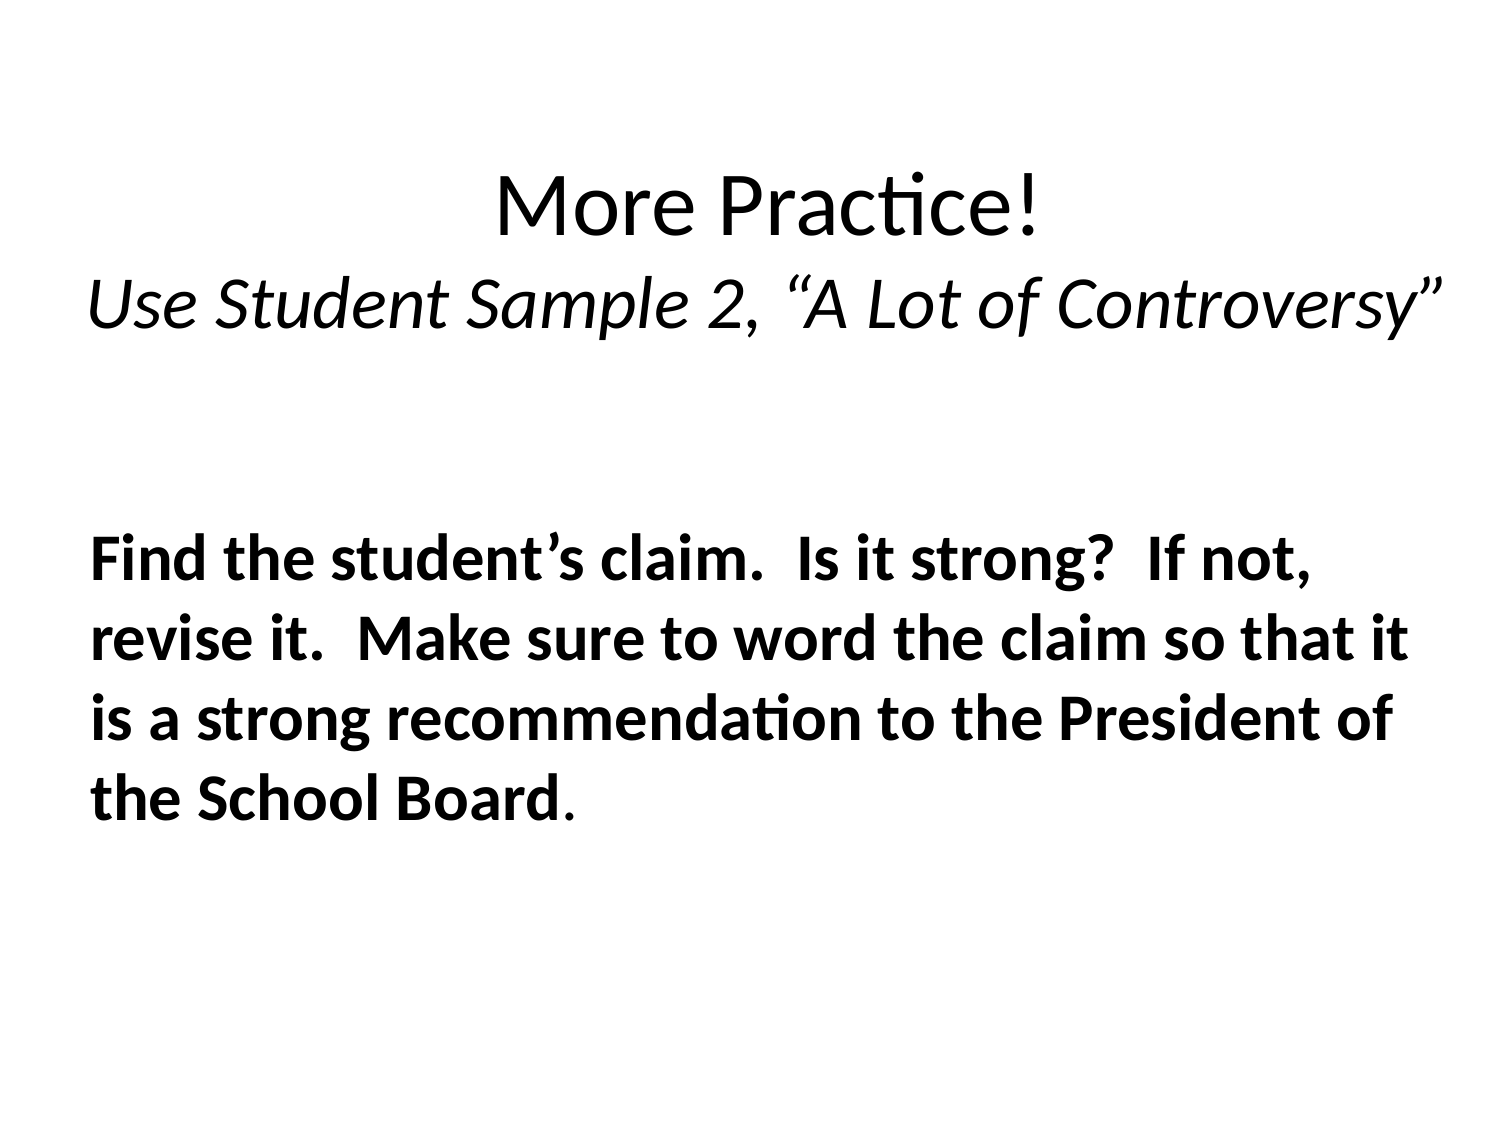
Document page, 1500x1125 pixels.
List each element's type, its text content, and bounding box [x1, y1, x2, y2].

title More Practice! Use Student Sample 2, “A Lot of Controversy” [50, 75, 1488, 413]
subtitle Find the student’s claim. Is it strong? If not, revise it. Make sure to word the claim so that it is a strong recommendation to the President of the School Board. [75, 412, 1463, 1063]
